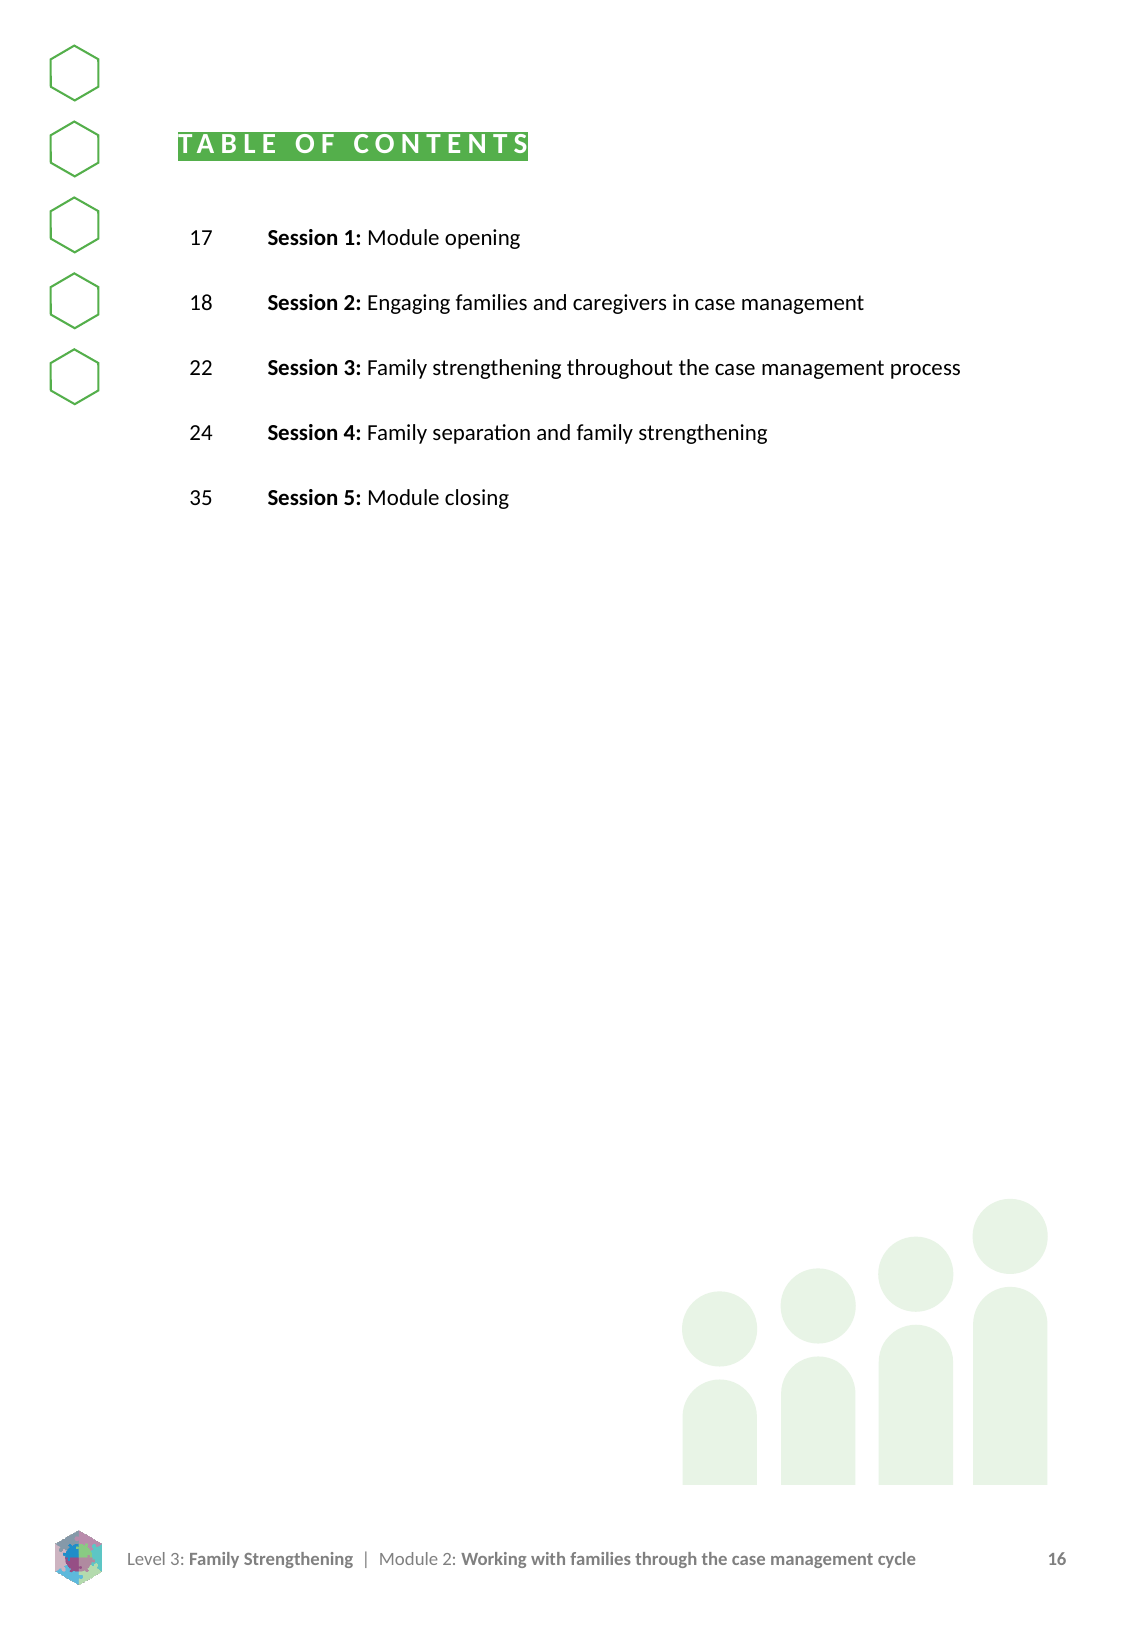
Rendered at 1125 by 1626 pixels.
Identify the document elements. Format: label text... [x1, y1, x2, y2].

text_box [49, 120, 100, 178]
text_box [49, 272, 100, 330]
text_box [49, 44, 100, 102]
picture [55, 1530, 102, 1585]
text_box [681, 1198, 1048, 1485]
text_box TABLE OF CONTENTS [163, 116, 788, 167]
text_box Session 1: Module opening Session 2: Engaging families and caregivers in case management Session 3: Family strengthening throughout the case management process Session 4: Family separation and family strengthening Session 5: Module closing [258, 215, 1021, 518]
text_box [49, 348, 100, 406]
text_box [49, 196, 100, 254]
text_box 17 18 22 24 35 [174, 215, 258, 518]
